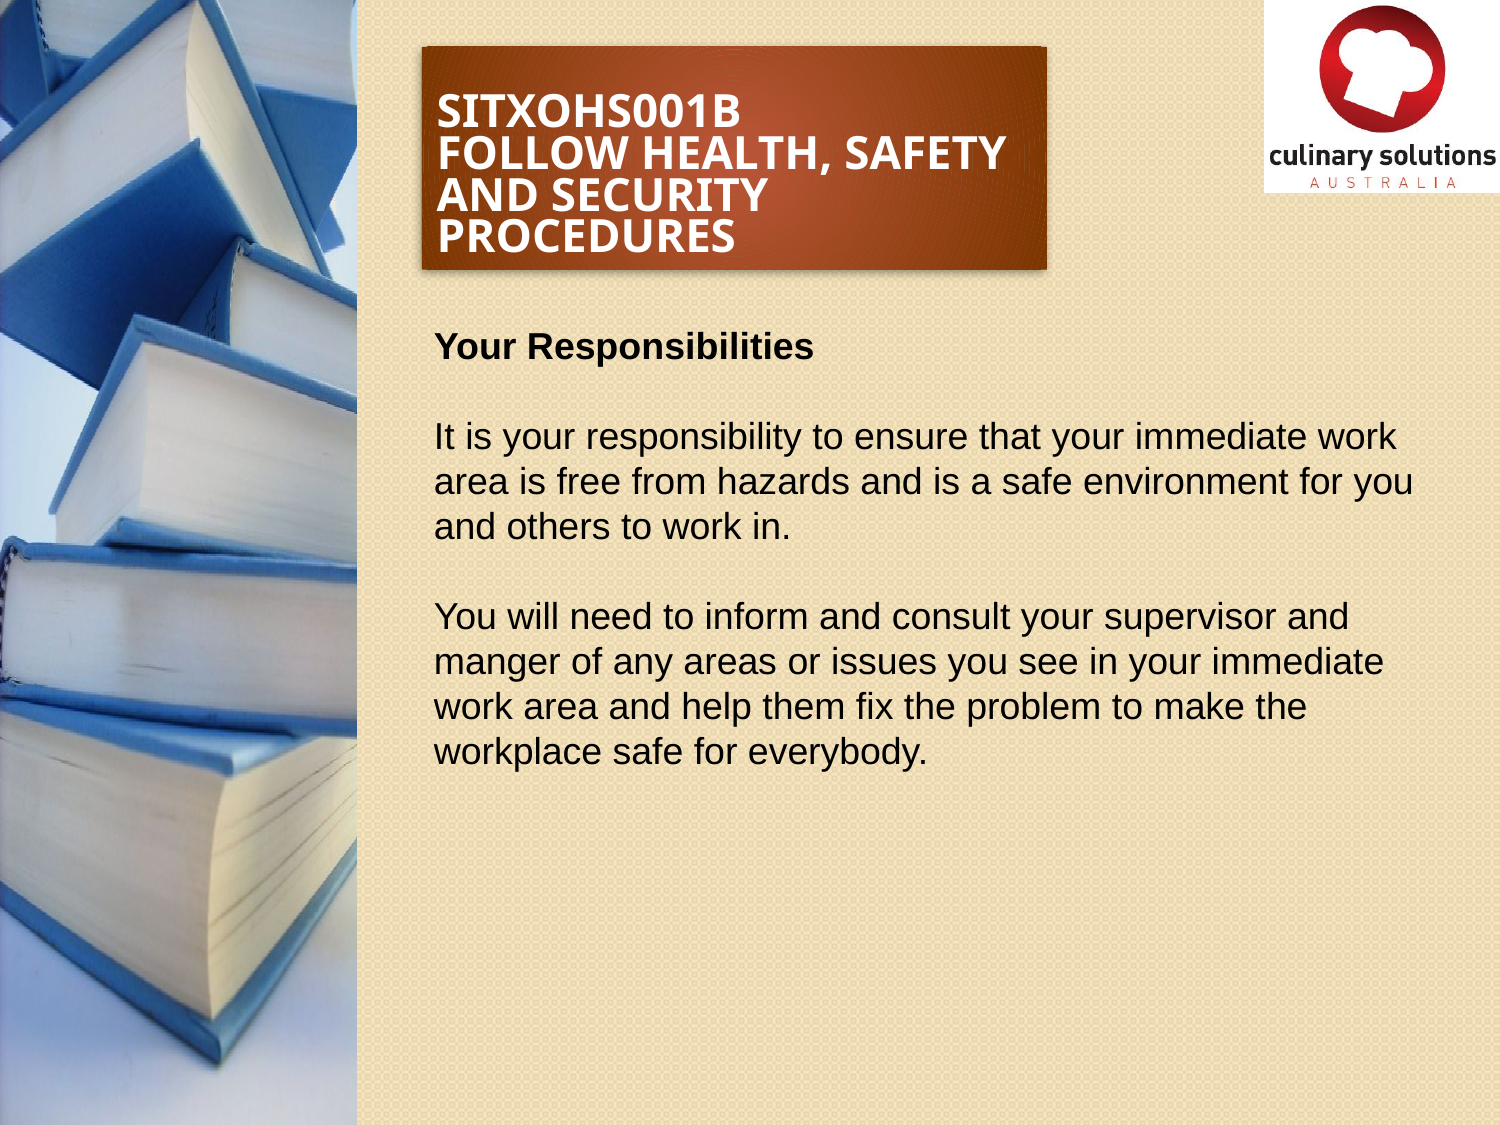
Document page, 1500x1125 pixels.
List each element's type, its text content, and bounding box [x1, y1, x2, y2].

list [0, 0, 357, 1125]
text_box Your Responsibilities It is your responsibility to ensure that your immediate work area is free from hazards and is a safe environment for you and others to work in. You will need to inform and consult your supervisor and manger of any areas or issues you see in your immediate work area and help them fix the problem to make the workplace safe for everybody. [419, 314, 1459, 825]
picture [1263, 0, 1500, 193]
title SITXOHS001B Follow HEALTH, SAFETY AND SECURITY PROCEDURES [421, 46, 1047, 270]
